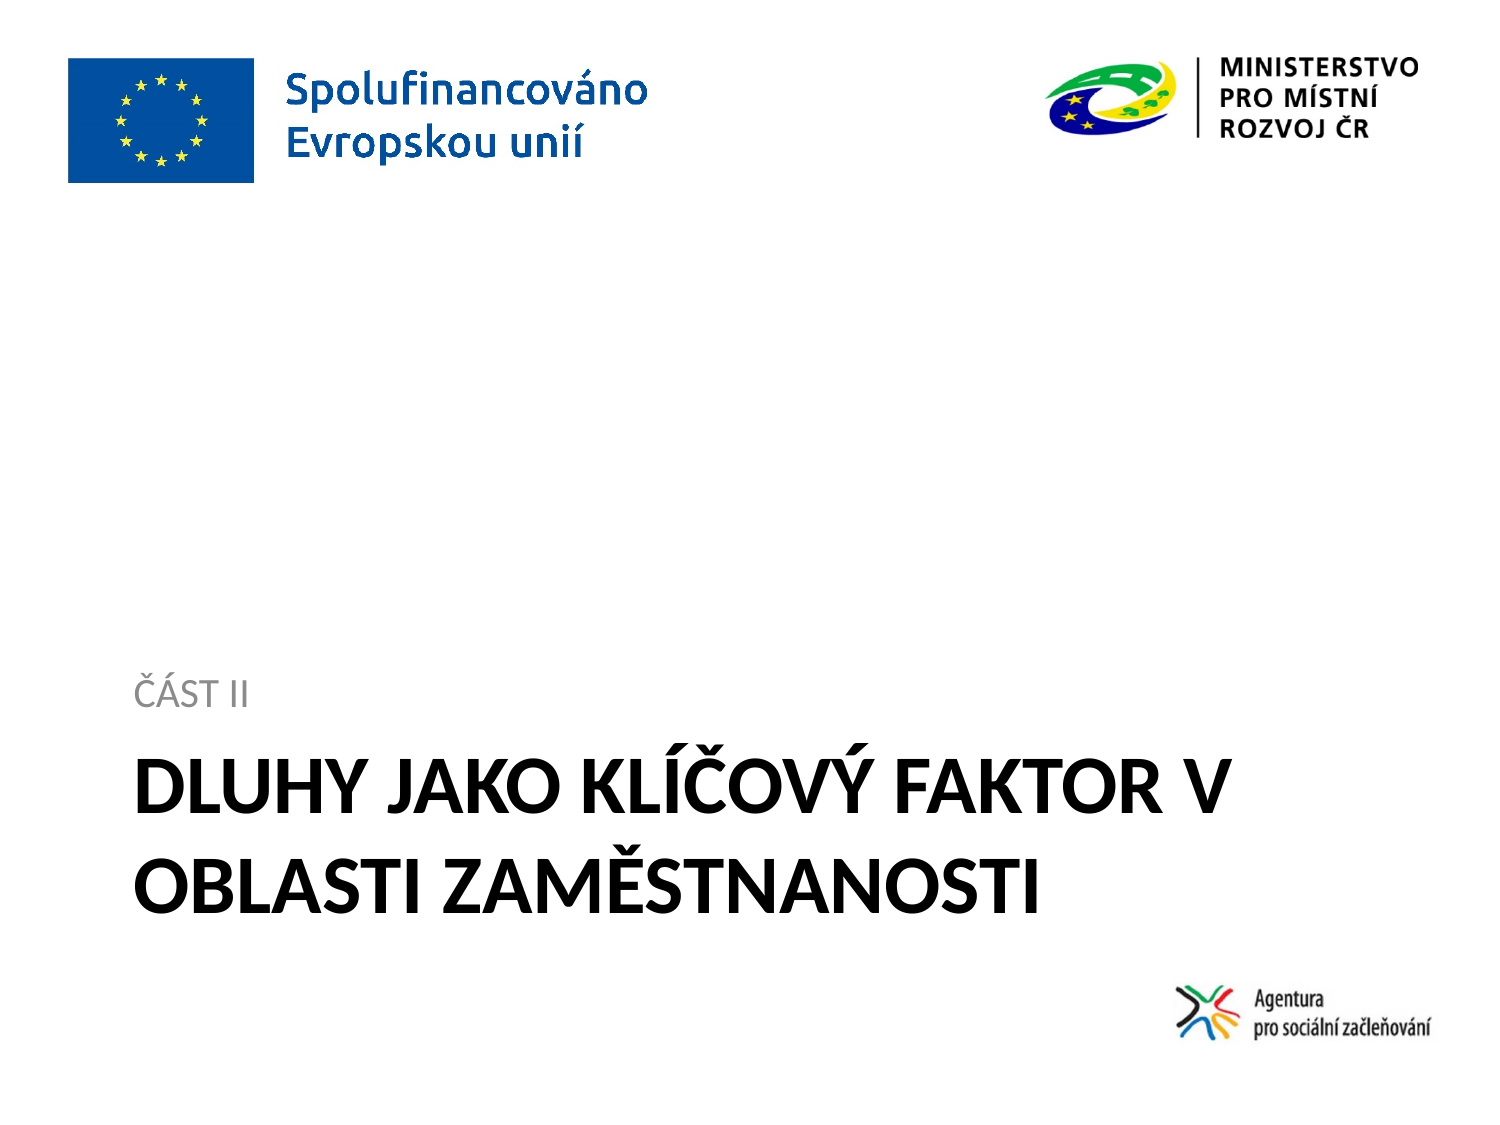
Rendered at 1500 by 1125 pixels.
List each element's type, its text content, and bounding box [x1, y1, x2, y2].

list ČÁST II [118, 476, 1394, 723]
picture [54, 38, 671, 199]
picture [1160, 945, 1457, 1100]
picture [1045, 57, 1418, 138]
title DLUHY JAKO KLÍČOVÝ FAKTOR V OBLASTI ZAMĚSTNANOSTI [118, 723, 1394, 947]
